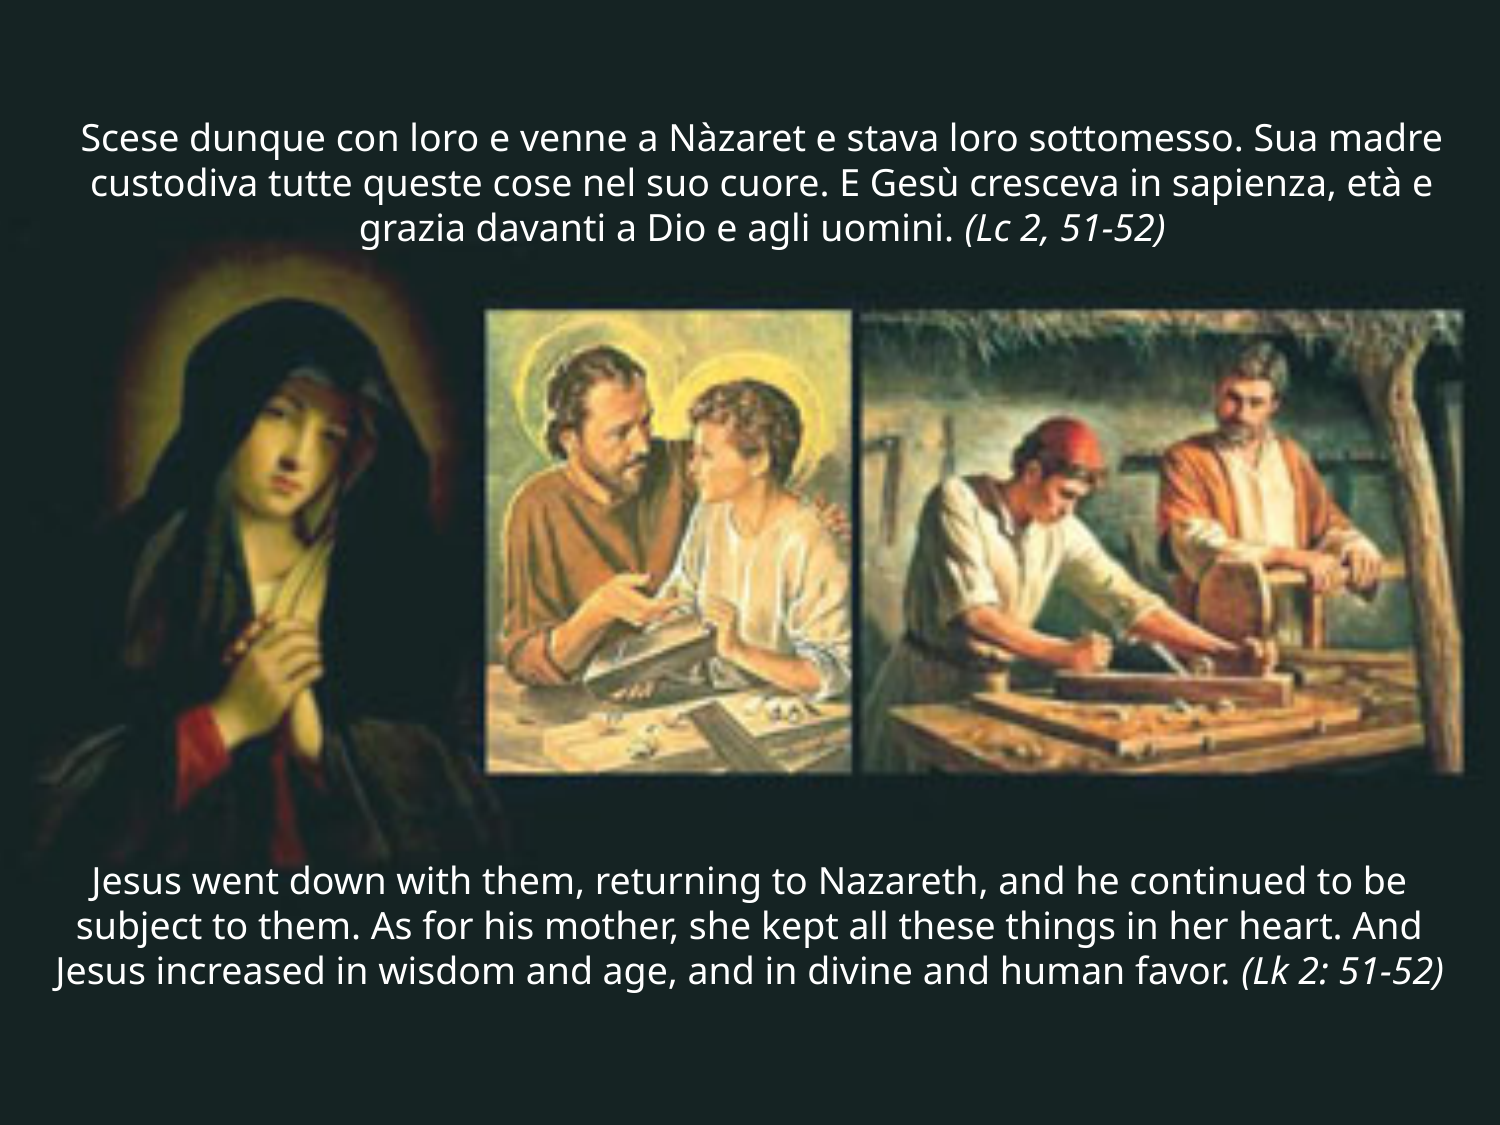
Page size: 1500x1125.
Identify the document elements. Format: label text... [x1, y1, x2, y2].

picture [0, 0, 1500, 1125]
title Scese dunque con loro e venne a Nàzaret e stava loro sottomesso. Sua madre custodiva tutte queste cose nel suo cuore. E Gesù cresceva in sapienza, età e grazia davanti a Dio e agli uomini. (Lc 2, 51-52) [24, 87, 1500, 275]
text_box Jesus went down with them, returning to Nazareth, and he continued to be subject to them. As for his mother, she kept all these things in her heart. And Jesus increased in wisdom and age, and in divine and human favor. (Lk 2: 51-52) [37, 849, 1463, 1000]
